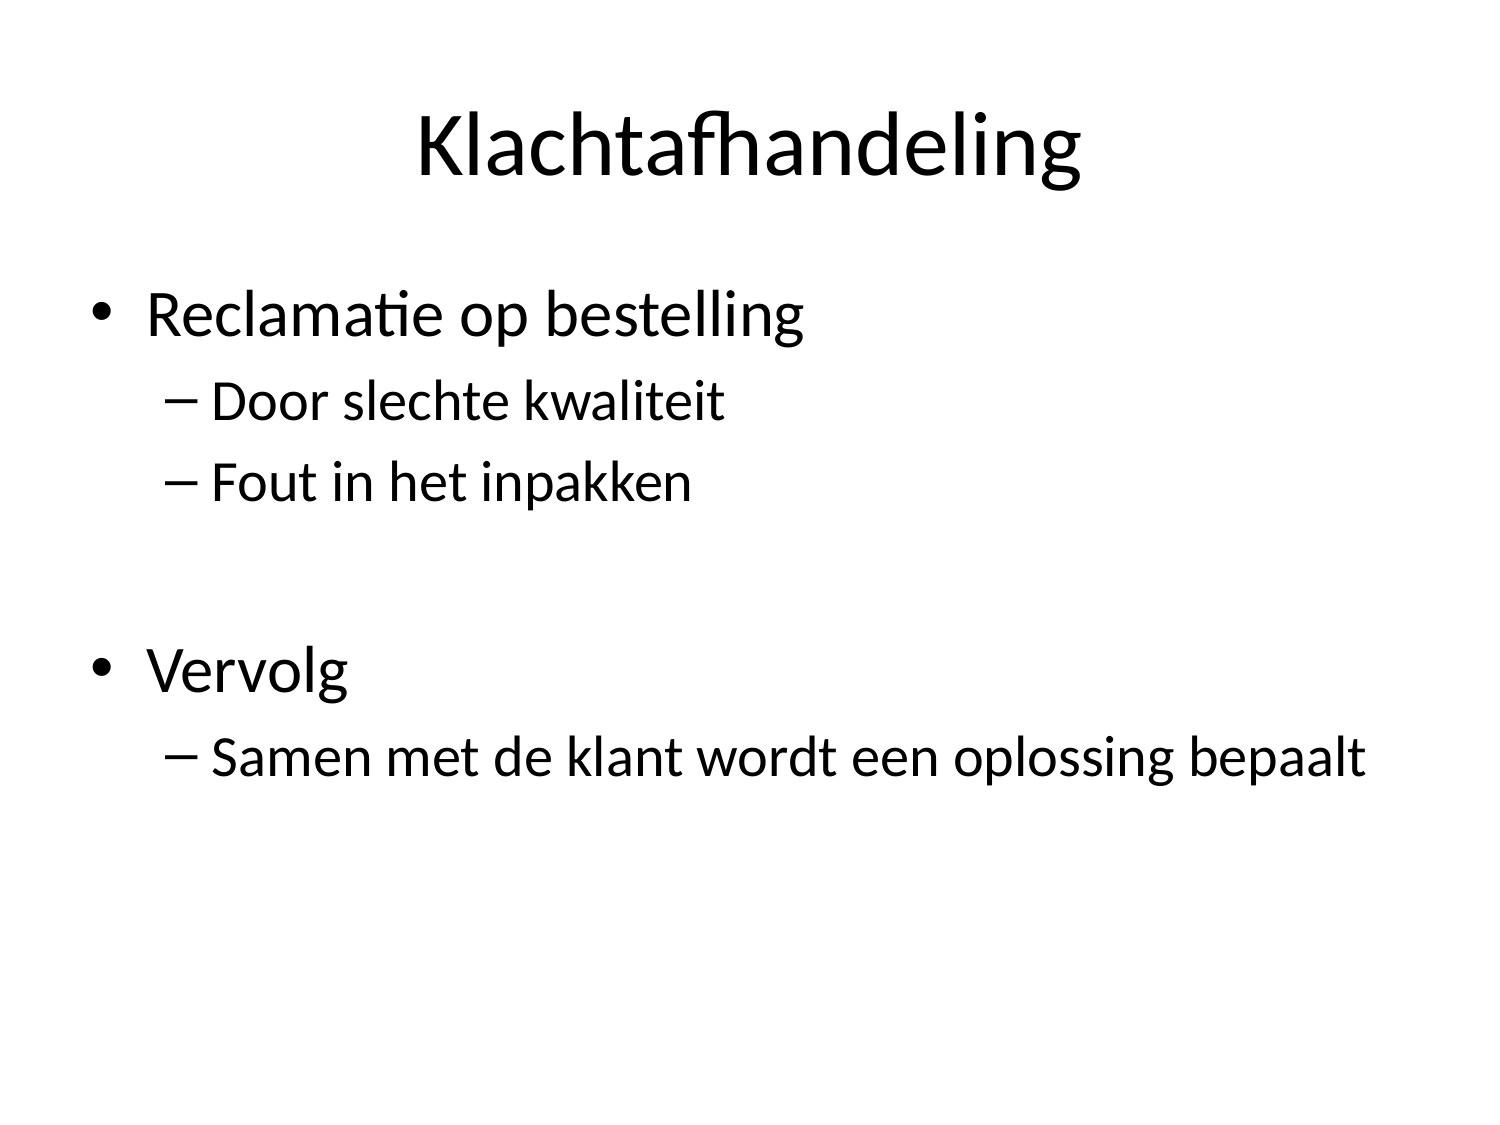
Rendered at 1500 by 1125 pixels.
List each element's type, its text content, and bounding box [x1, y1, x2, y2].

title Klachtafhandeling [75, 45, 1425, 233]
list Reclamatie op bestelling Door slechte kwaliteit Fout in het inpakken Vervolg Samen met de klant wordt een oplossing bepaalt [75, 262, 1425, 1005]
